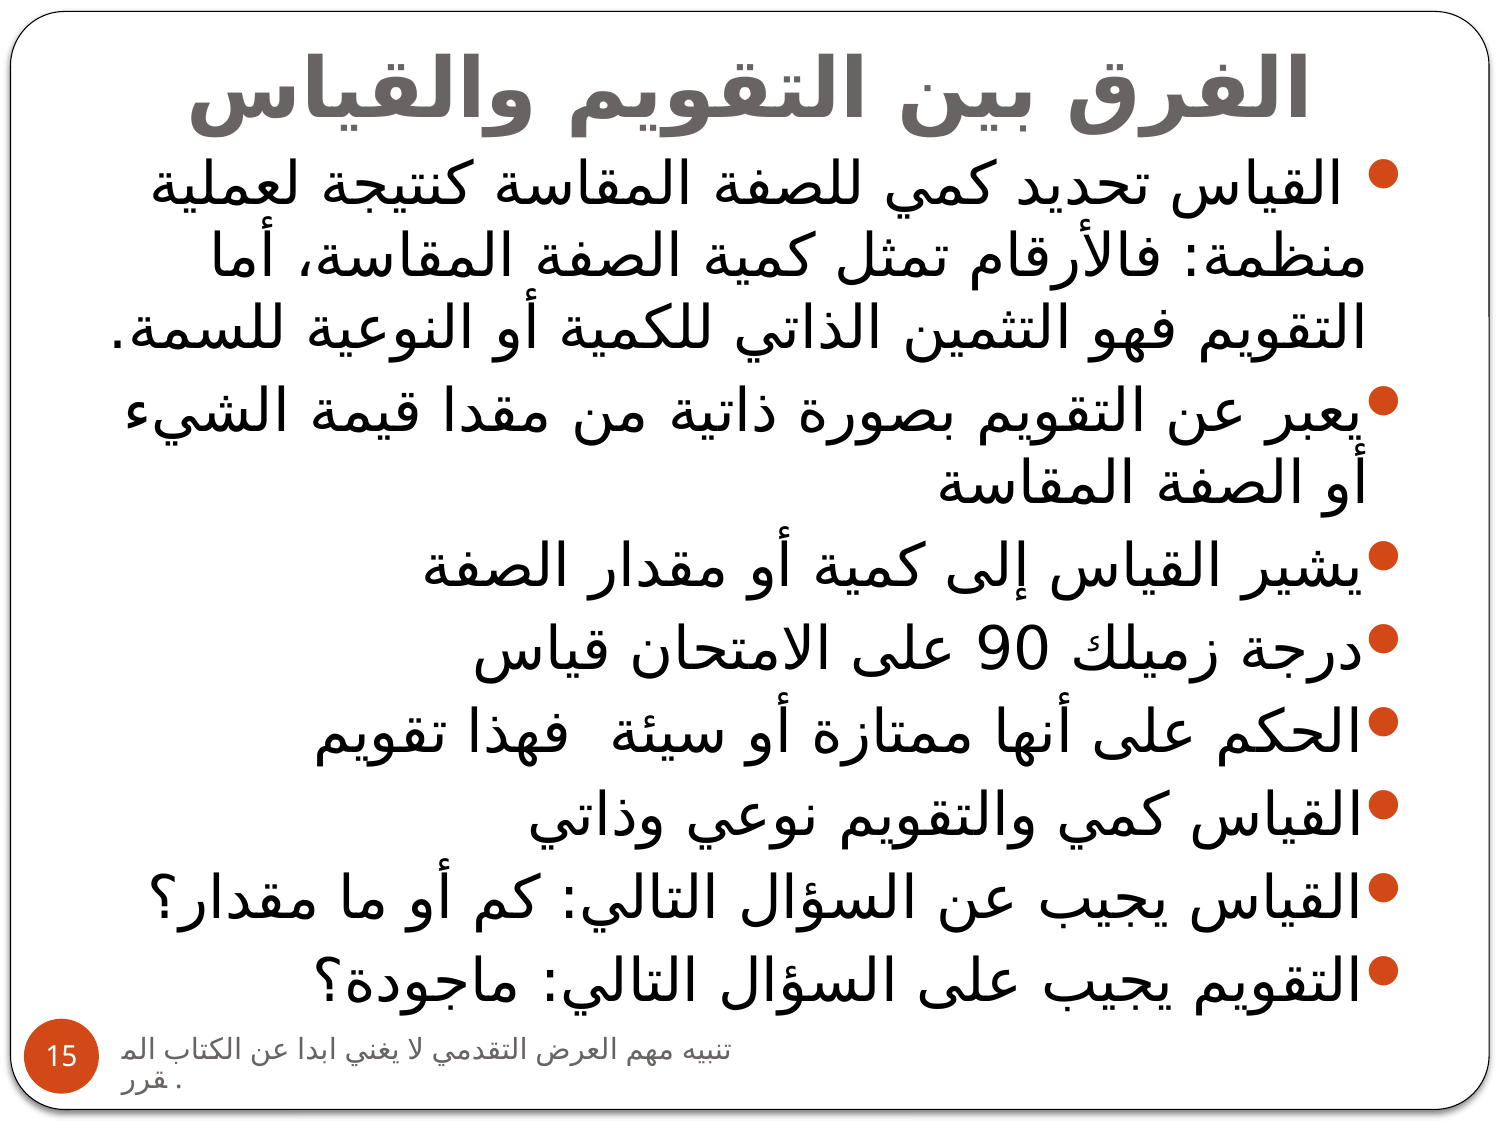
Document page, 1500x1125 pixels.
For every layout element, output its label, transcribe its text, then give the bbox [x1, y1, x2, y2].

title الفرق بين التقويم والقياس [75, 30, 1425, 137]
list القياس تحديد كمي للصفة المقاسة كنتيجة لعملية منظمة: فالأرقام تمثل كمية الصفة المقاسة، أما التقويم فهو التثمين الذاتي للكمية أو النوعية للسمة. يعبر عن التقويم بصورة ذاتية من مقدا قيمة الشيء أو الصفة المقاسة يشير القياس إلى كمية أو مقدار الصفة درجة زميلك 90 على الامتحان قياس الحكم على أنها ممتازة أو سيئة فهذا تقويم القياس كمي والتقويم نوعي وذاتي القياس يجيب عن السؤال التالي: كم أو ما مقدار؟ التقويم يجيب على السؤال التالي: ماجودة؟ [75, 137, 1425, 1038]
footer تنبيه مهم العرض التقدمي لا يغني ابدا عن الكتاب المقرر. [150, 1038, 800, 1088]
slide_number 15 [23, 1018, 99, 1094]
